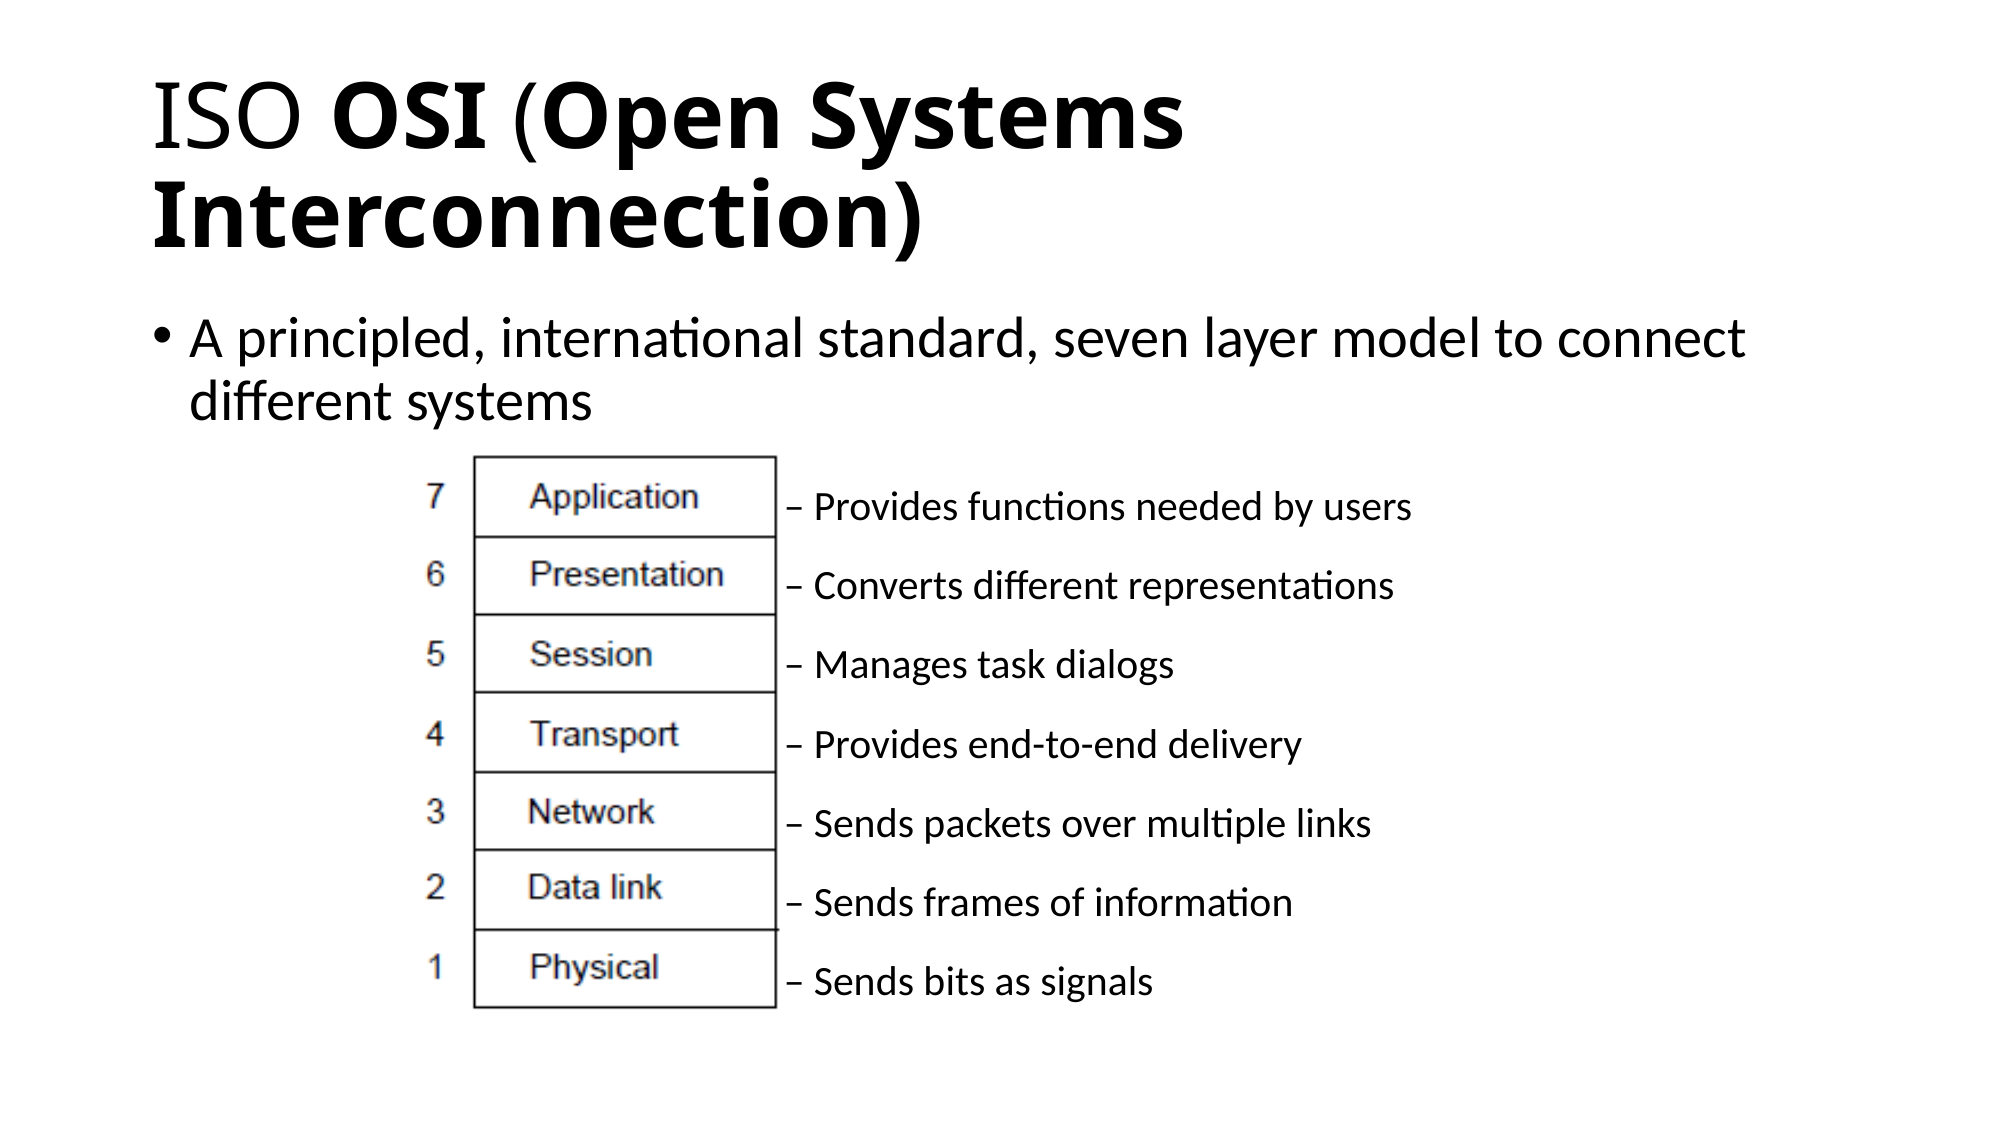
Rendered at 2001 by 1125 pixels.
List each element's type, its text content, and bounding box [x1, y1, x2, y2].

list A principled, international standard, seven layer model to connect different systems [137, 299, 1863, 1014]
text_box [412, 442, 1595, 1017]
title ISO OSI (Open Systems Interconnection) [137, 59, 1863, 278]
